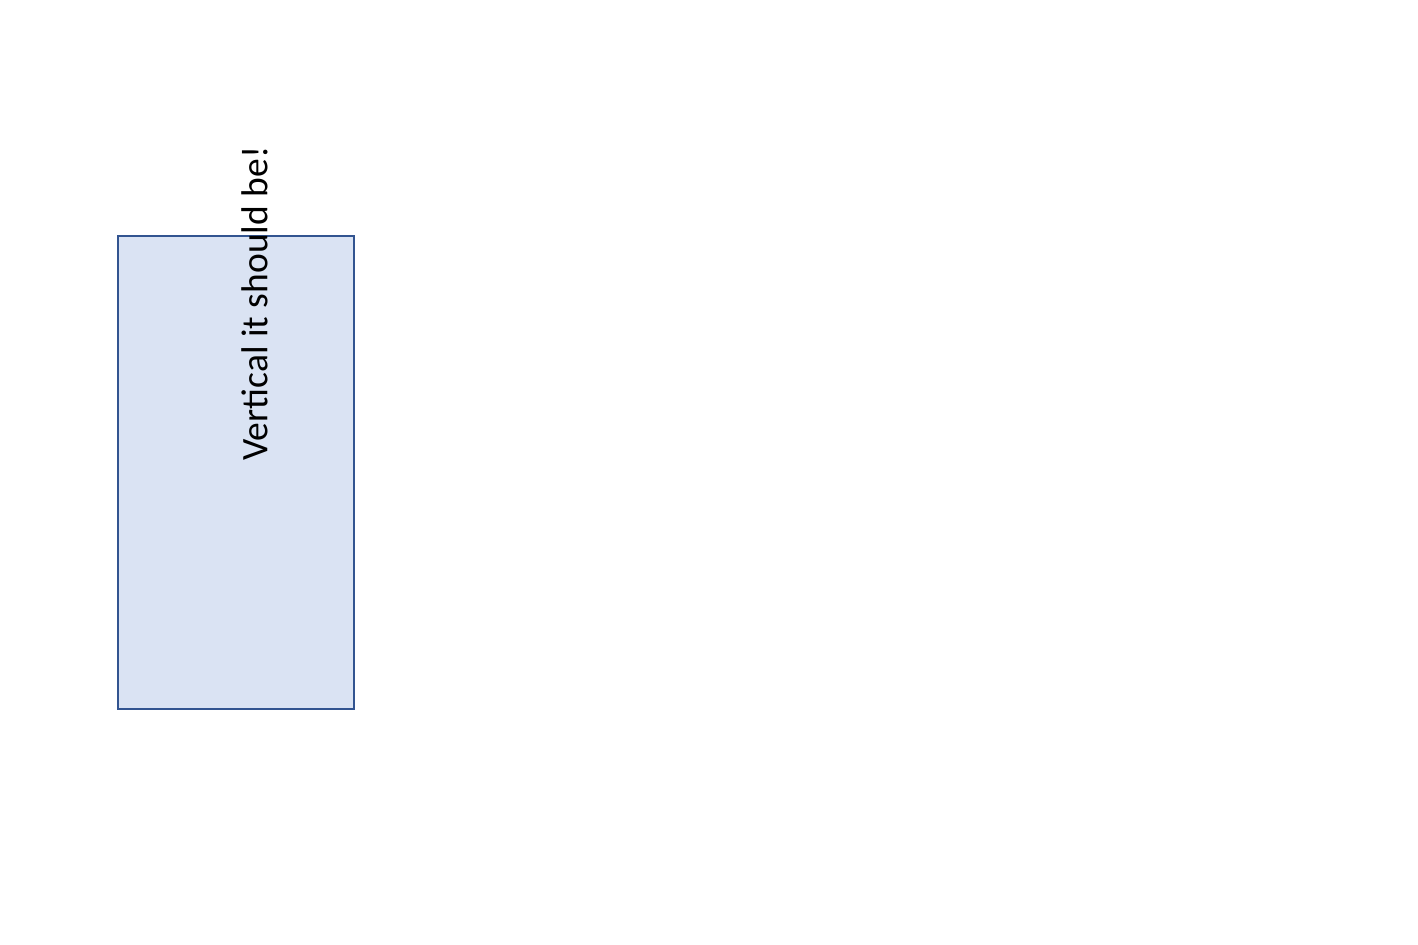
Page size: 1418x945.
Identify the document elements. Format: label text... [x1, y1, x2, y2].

text_box Vertical it should be! [117, 235, 355, 710]
